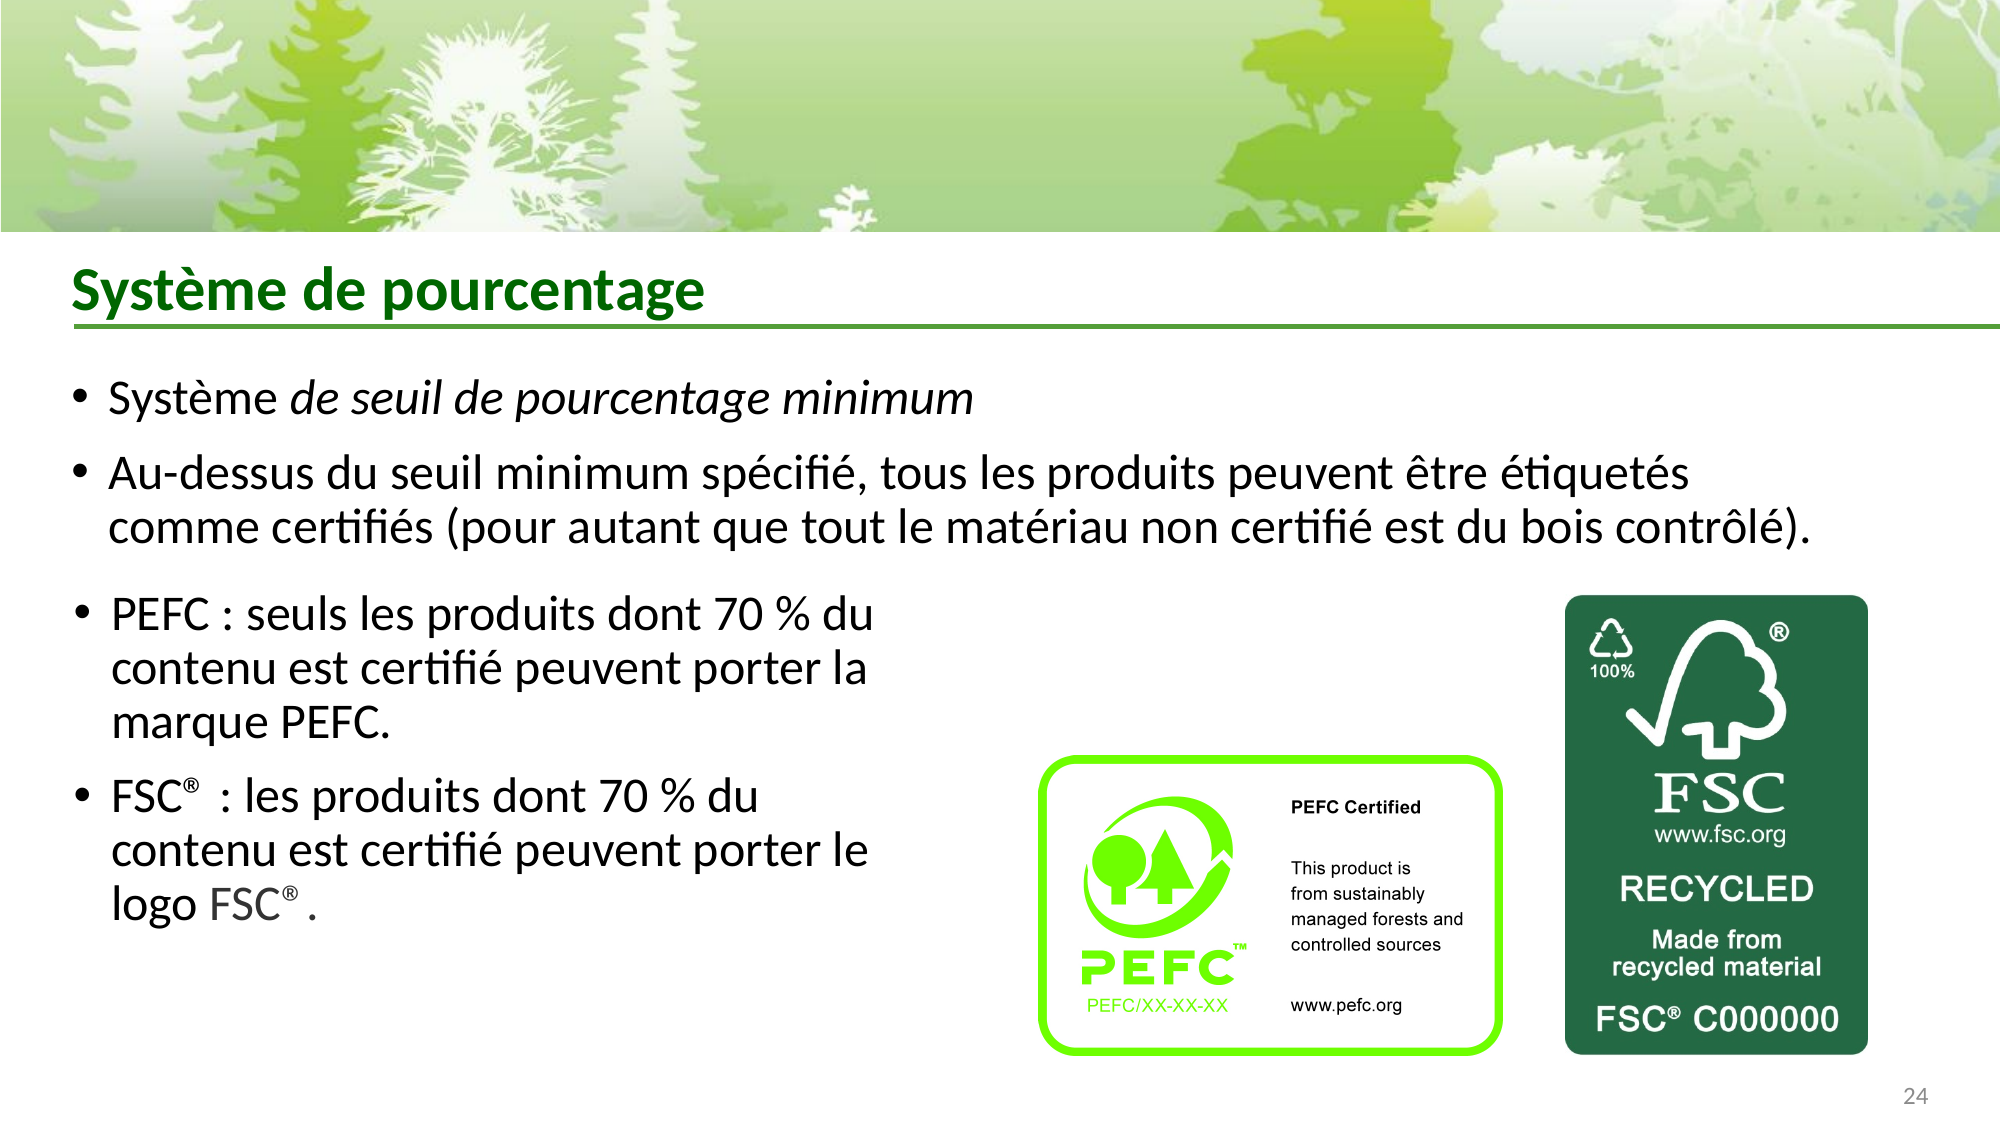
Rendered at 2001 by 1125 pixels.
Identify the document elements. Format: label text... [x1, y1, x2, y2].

picture [0, 0, 2000, 232]
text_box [1038, 594, 1868, 1056]
text_box PEFC : seuls les produits dont 70 % du contenu est certifié peuvent porter la marque PEFC. FSC® : les produits dont 70 % du contenu est certifié peuvent porter le logo FSC®. [58, 579, 933, 1068]
slide_number 24 [1493, 1065, 1944, 1125]
list Système de seuil de pourcentage minimum Au-dessus du seuil minimum spécifié, tous les produits peuvent être étiquetés comme certifiés (pour autant que tout le matériau non certifié est du bois contrôlé). [56, 364, 1865, 584]
title Système de pourcentage [56, 181, 1782, 364]
